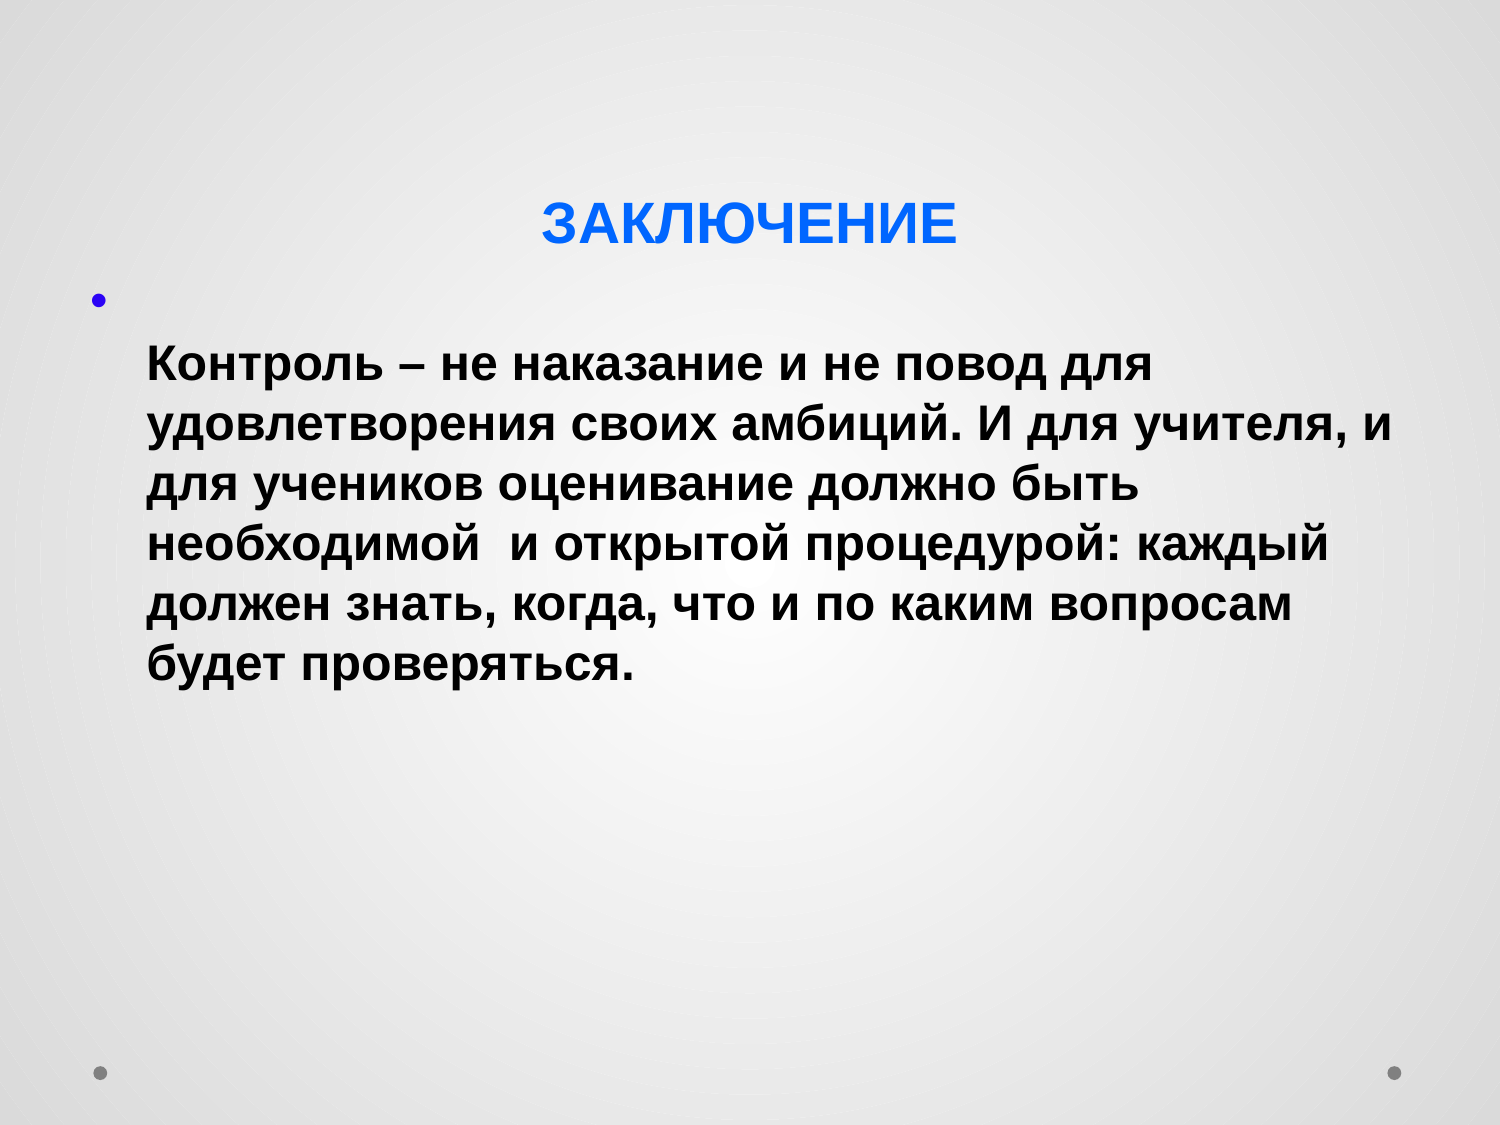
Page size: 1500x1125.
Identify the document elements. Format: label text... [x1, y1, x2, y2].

title ЗАКЛЮЧЕНИЕ [75, 0, 1425, 262]
list Контроль – не наказание и не повод для удовлетворения своих амбиций. И для учителя, и для учеников оценивание должно быть необходимой и открытой процедурой: каждый должен знать, когда, что и по каким вопросам будет проверяться. [75, 262, 1425, 1005]
